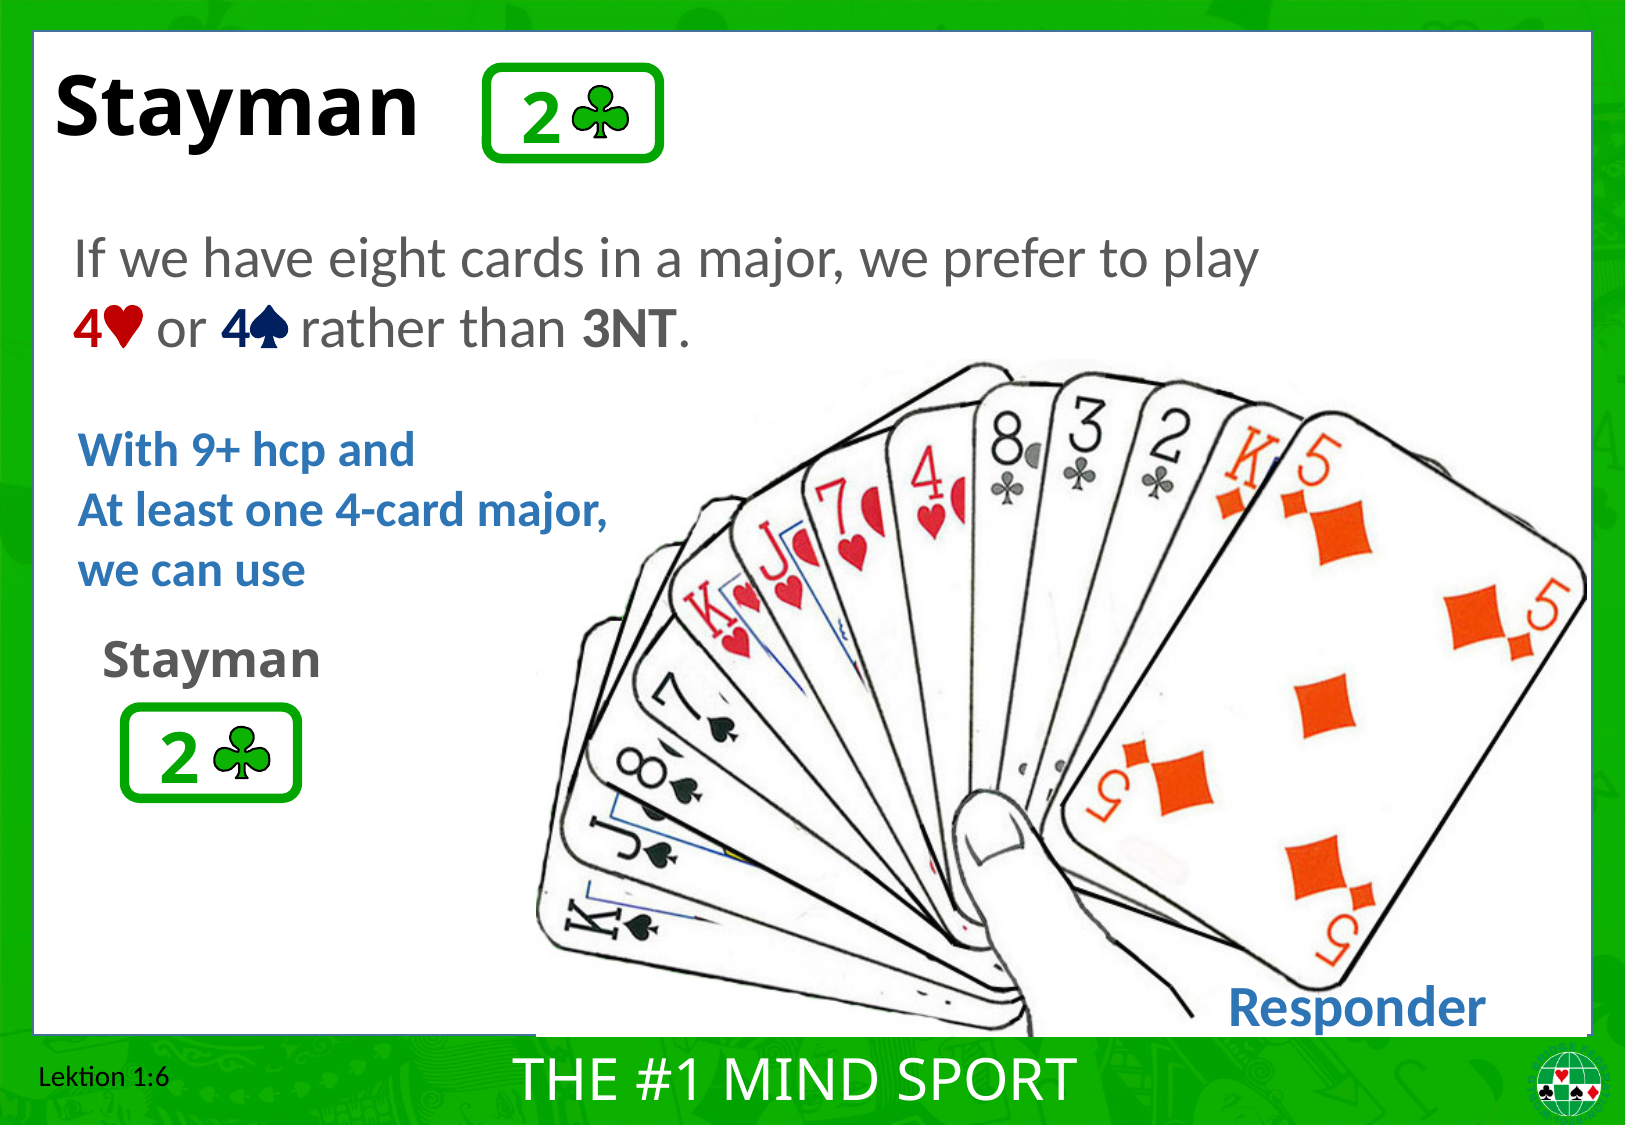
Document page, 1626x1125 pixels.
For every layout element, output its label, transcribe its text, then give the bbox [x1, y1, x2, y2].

text_box With 9+ hcp and At least one 4-card major, we can use [63, 409, 536, 604]
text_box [124, 706, 298, 799]
text_box Responder [1213, 1037, 1503, 1046]
picture [0, 0, 1626, 1125]
text_box Stayman [87, 620, 337, 696]
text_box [486, 67, 660, 159]
text_box If we have eight cards in a major, we prefer to play 4 or 4 rather than 3NT. [58, 211, 1331, 367]
title Stayman [39, 41, 1107, 169]
